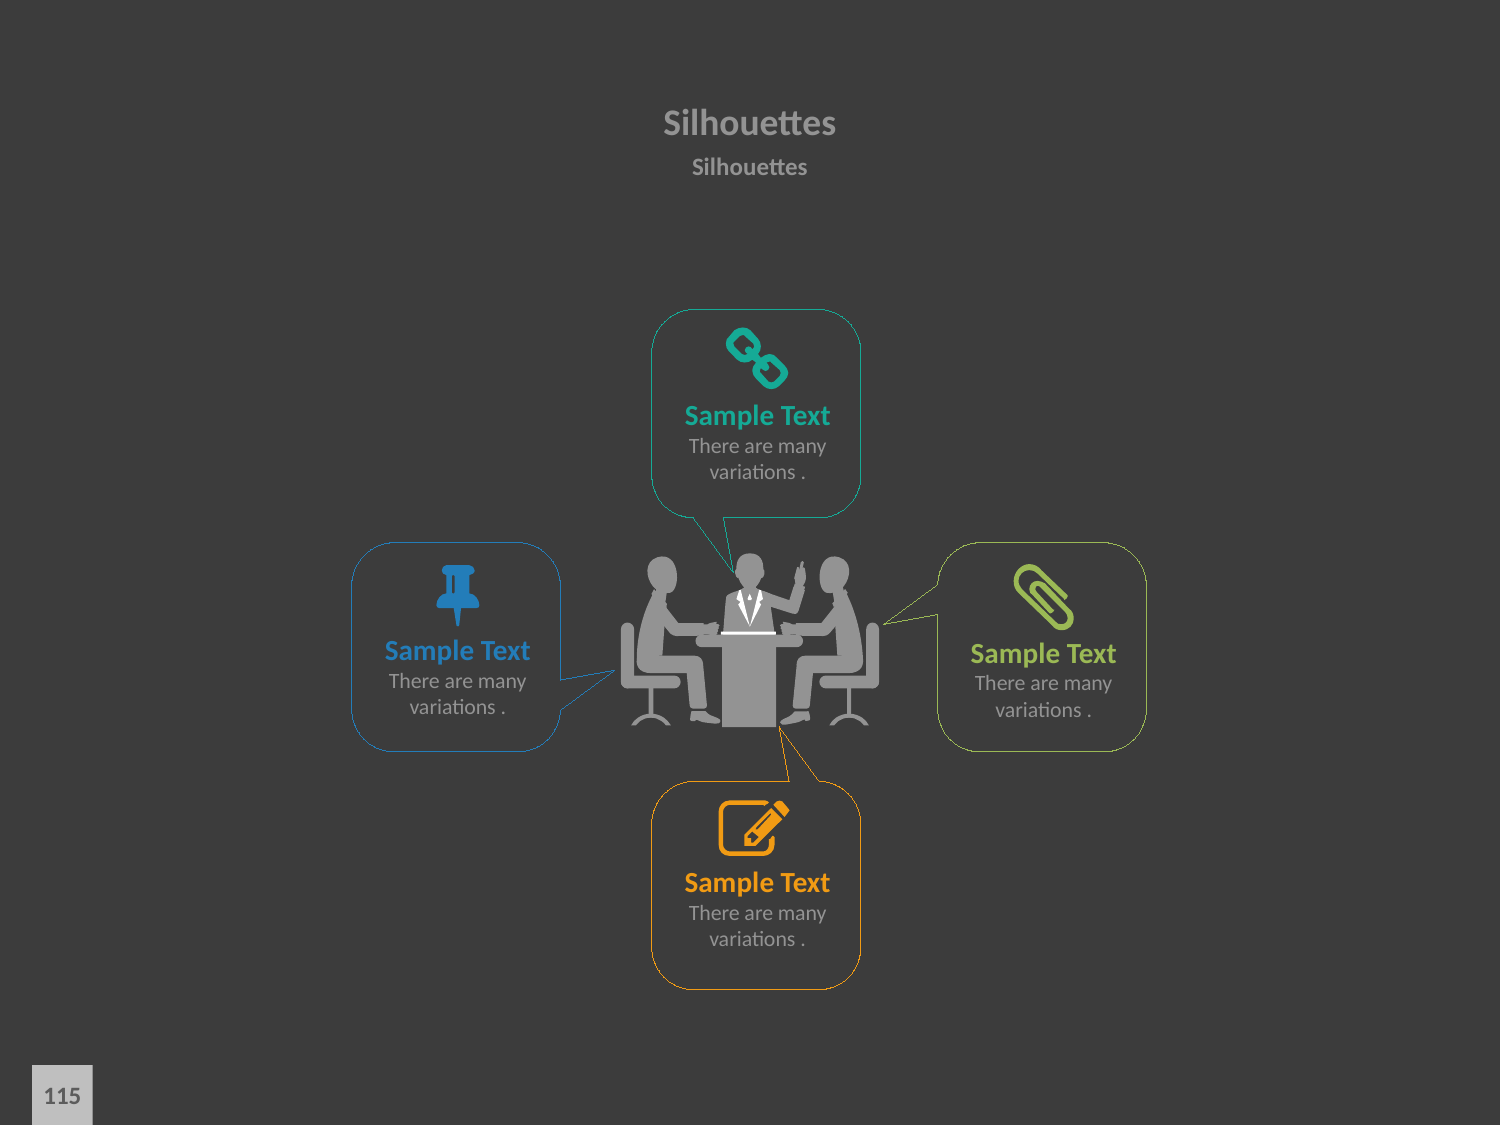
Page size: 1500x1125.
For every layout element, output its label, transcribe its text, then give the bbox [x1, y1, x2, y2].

text_box [351, 542, 615, 752]
text_box [651, 309, 861, 548]
text_box [1013, 564, 1074, 631]
text_box [744, 808, 783, 846]
text_box [436, 565, 480, 627]
list Silhouettes [412, 149, 1088, 183]
title Silhouettes [287, 91, 1213, 150]
text_box [651, 736, 861, 990]
text_box [718, 800, 775, 856]
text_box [620, 549, 880, 728]
text_box [773, 800, 790, 818]
text_box Sample Text There are many variations . [665, 855, 850, 958]
text_box Sample Text There are many variations . [665, 389, 851, 492]
text_box [725, 327, 789, 390]
text_box Sample Text There are many variations . [365, 624, 550, 727]
text_box Sample Text There are many variations . [951, 626, 1136, 729]
text_box [884, 542, 1147, 752]
